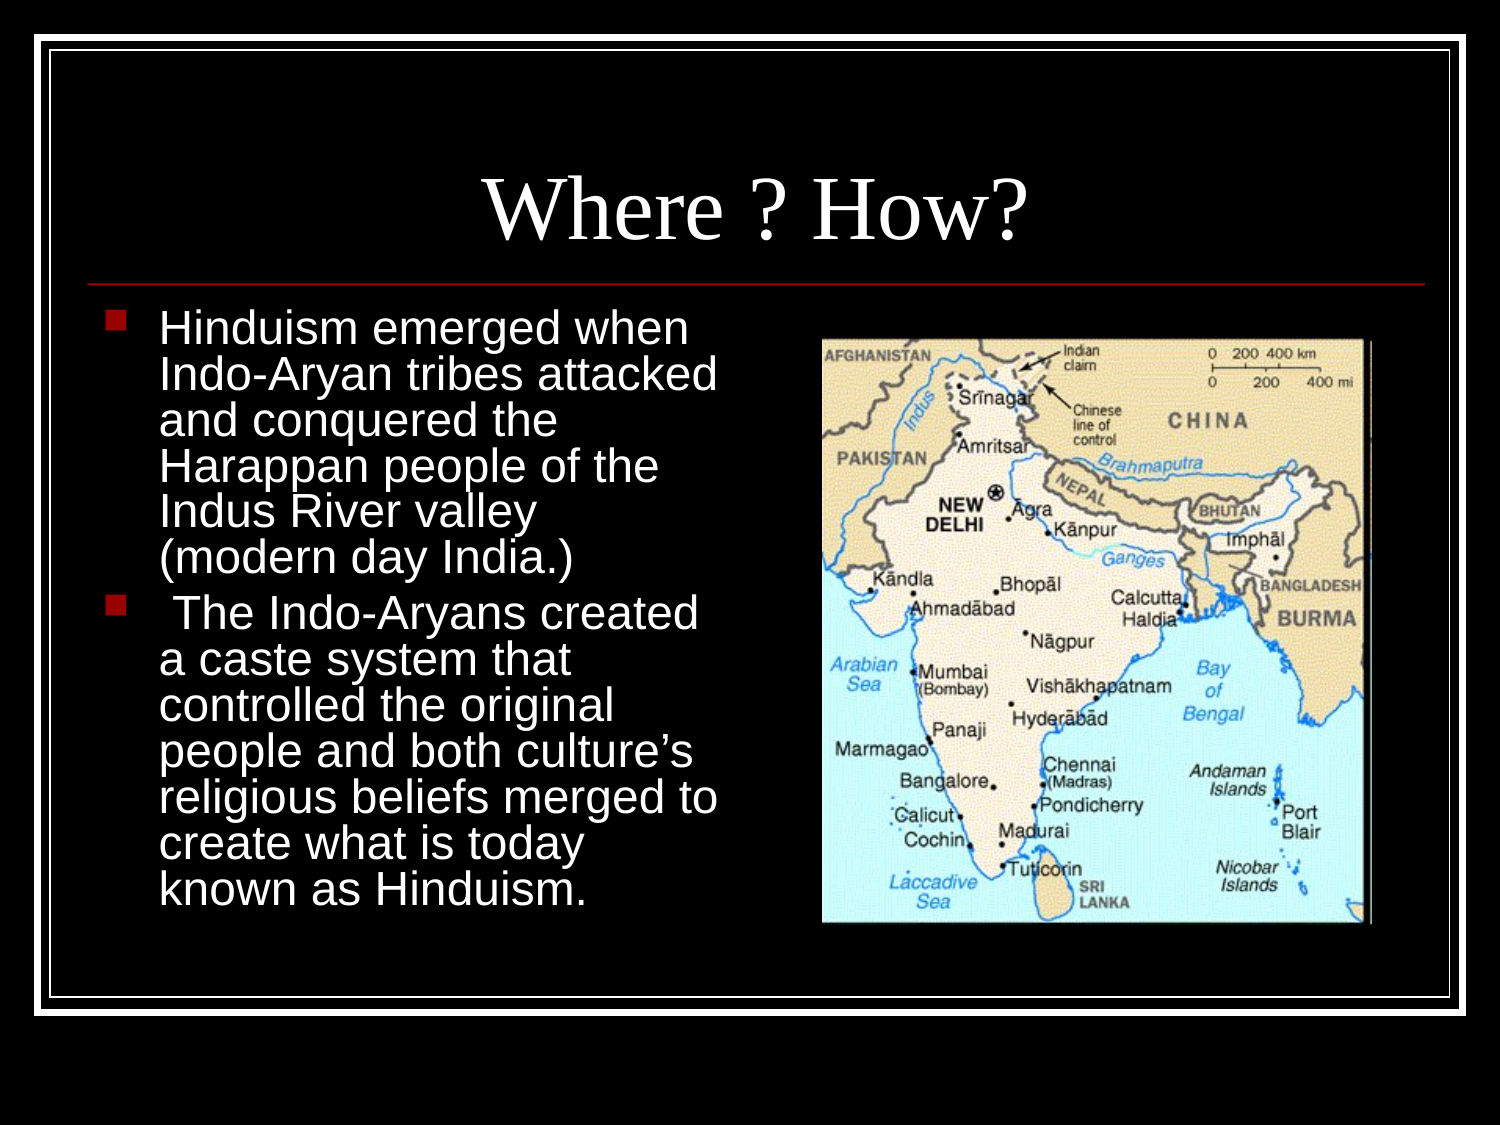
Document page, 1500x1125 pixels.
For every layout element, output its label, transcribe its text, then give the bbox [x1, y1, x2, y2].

list Hinduism emerged when Indo-Aryan tribes attacked and conquered the Harappan people of the Indus River valley (modern day India.) The Indo-Aryans created a caste system that controlled the original people and both culture’s religious beliefs merged to create what is today known as Hinduism. [87, 299, 745, 963]
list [822, 336, 1372, 927]
title Where ? How? [87, 77, 1426, 266]
